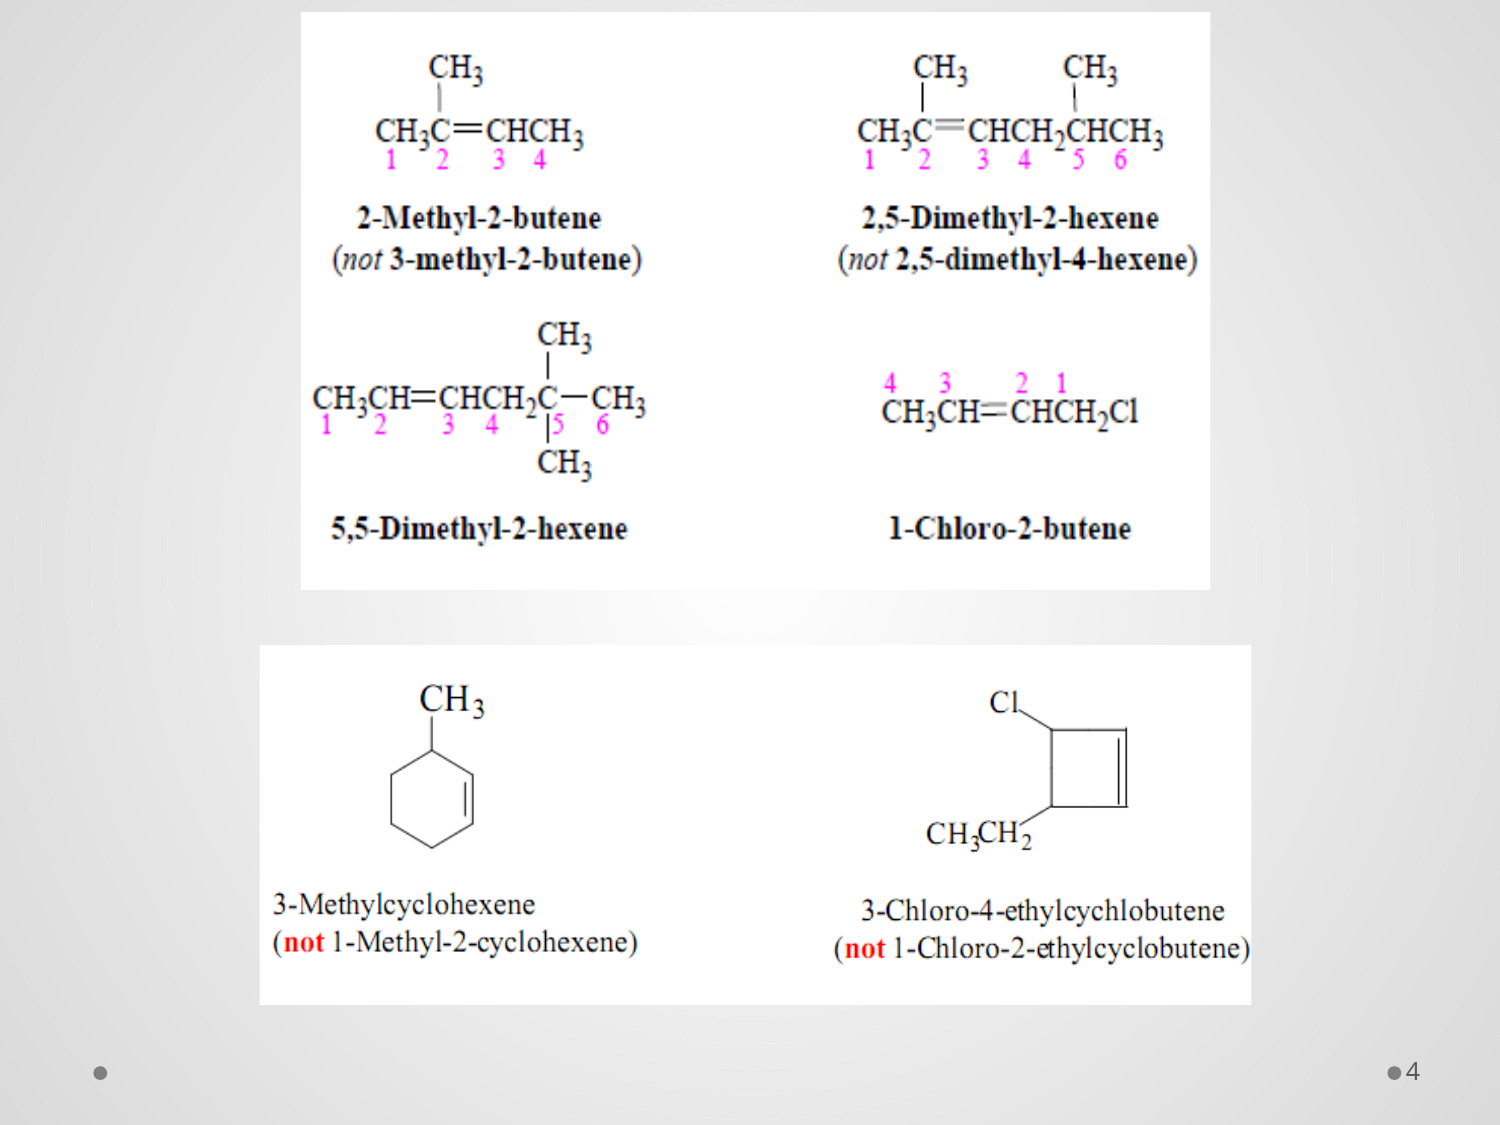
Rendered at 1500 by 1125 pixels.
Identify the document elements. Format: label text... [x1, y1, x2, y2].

picture [259, 644, 1252, 1005]
slide_number 4 [1401, 1042, 1494, 1103]
picture [300, 11, 1211, 590]
